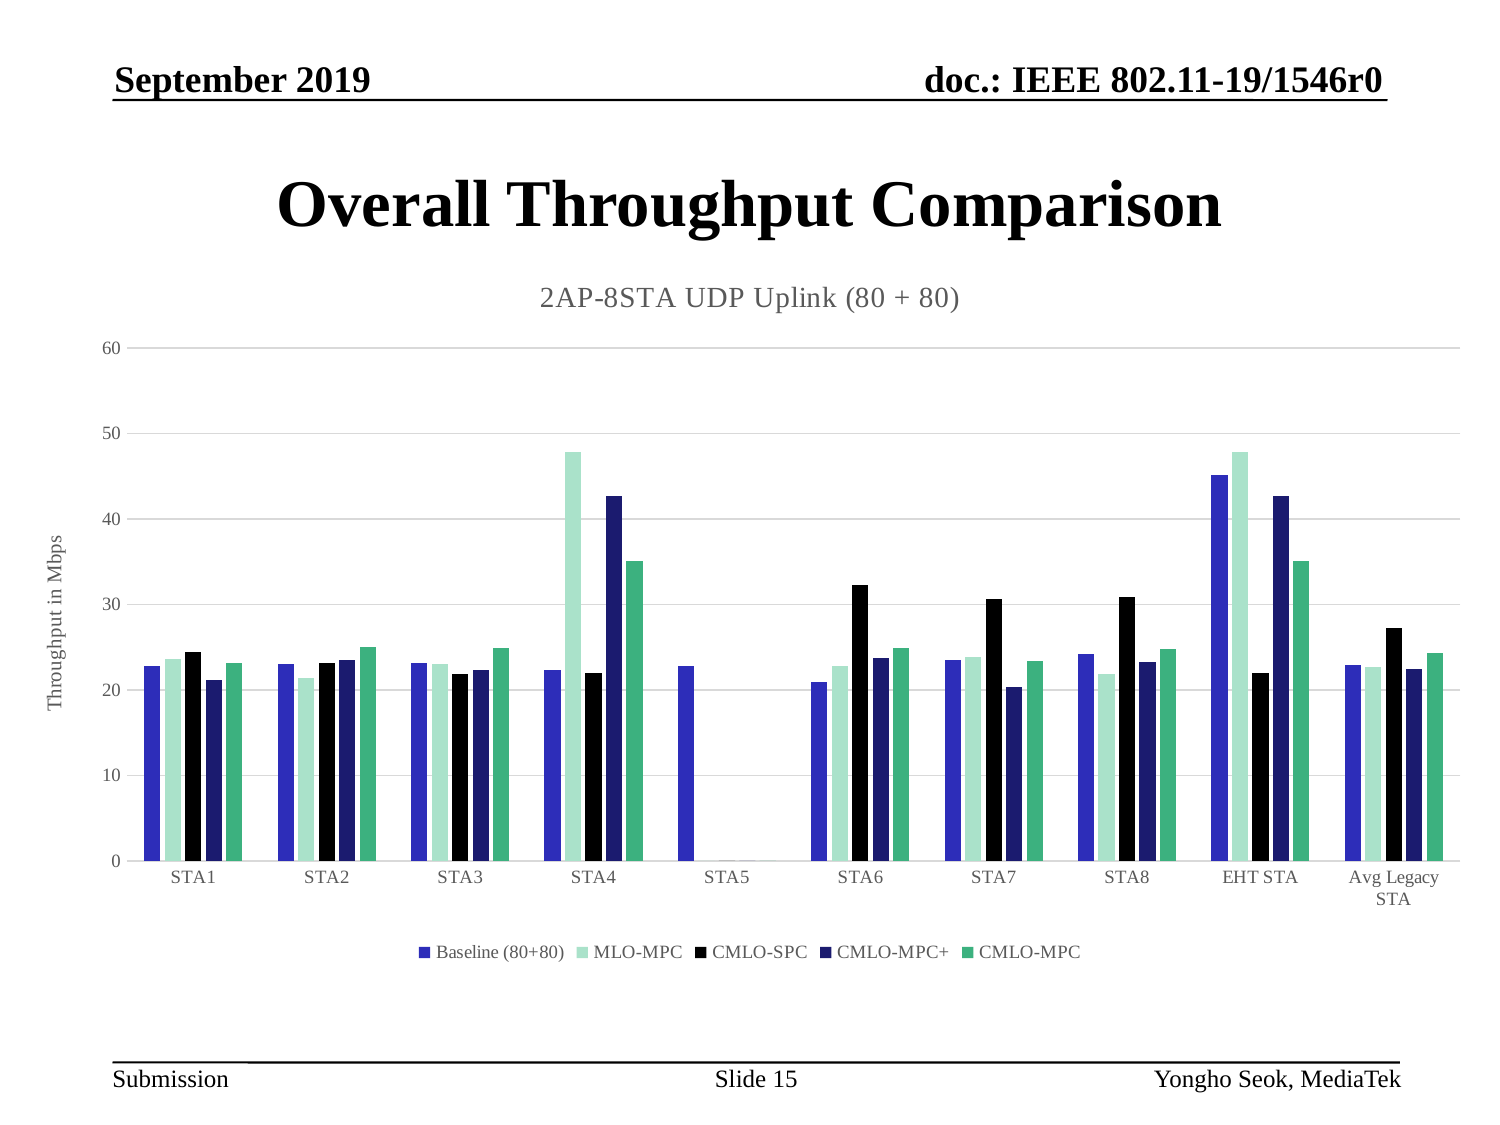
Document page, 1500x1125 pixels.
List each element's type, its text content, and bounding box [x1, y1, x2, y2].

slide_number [114, 54, 374, 101]
title Overall Throughput Comparison [112, 112, 1388, 248]
chart [9, 249, 1491, 970]
slide_number Slide 15 [712, 1061, 800, 1093]
footer Yongho Seok, MediaTek [1150, 1061, 1402, 1093]
